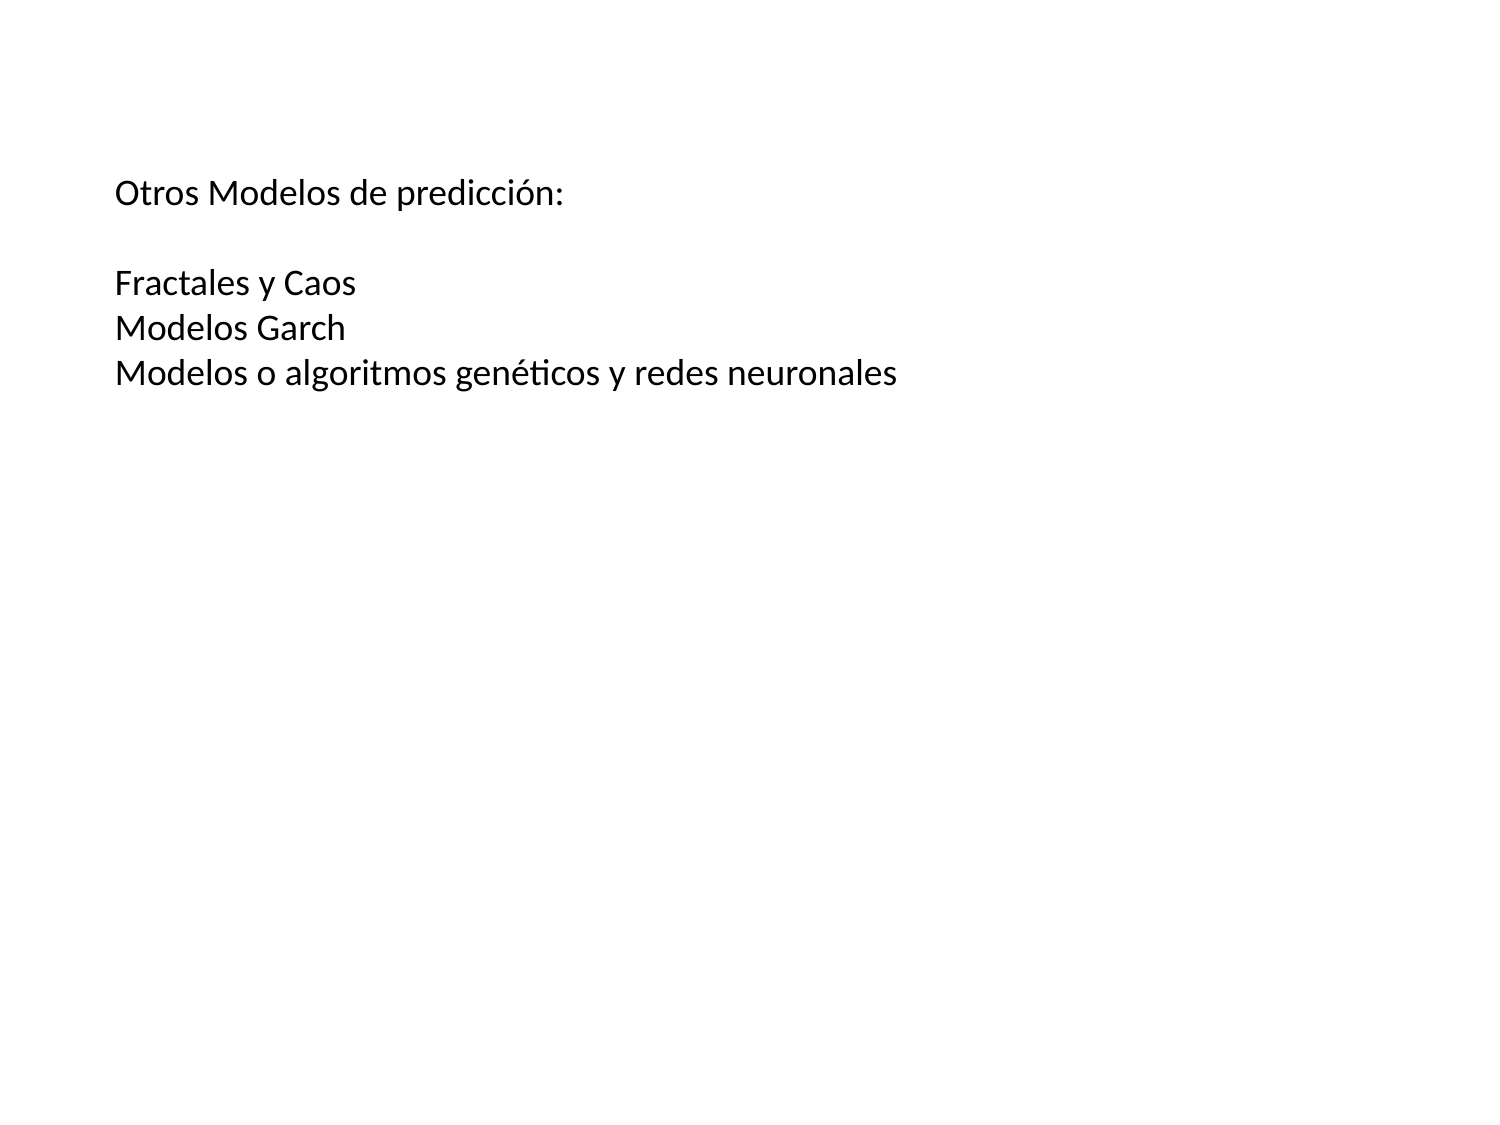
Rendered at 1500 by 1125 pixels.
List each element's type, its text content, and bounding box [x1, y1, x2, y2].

text_box Otros Modelos de predicción: Fractales y Caos Modelos Garch Modelos o algoritmos genéticos y redes neuronales [100, 160, 1117, 401]
